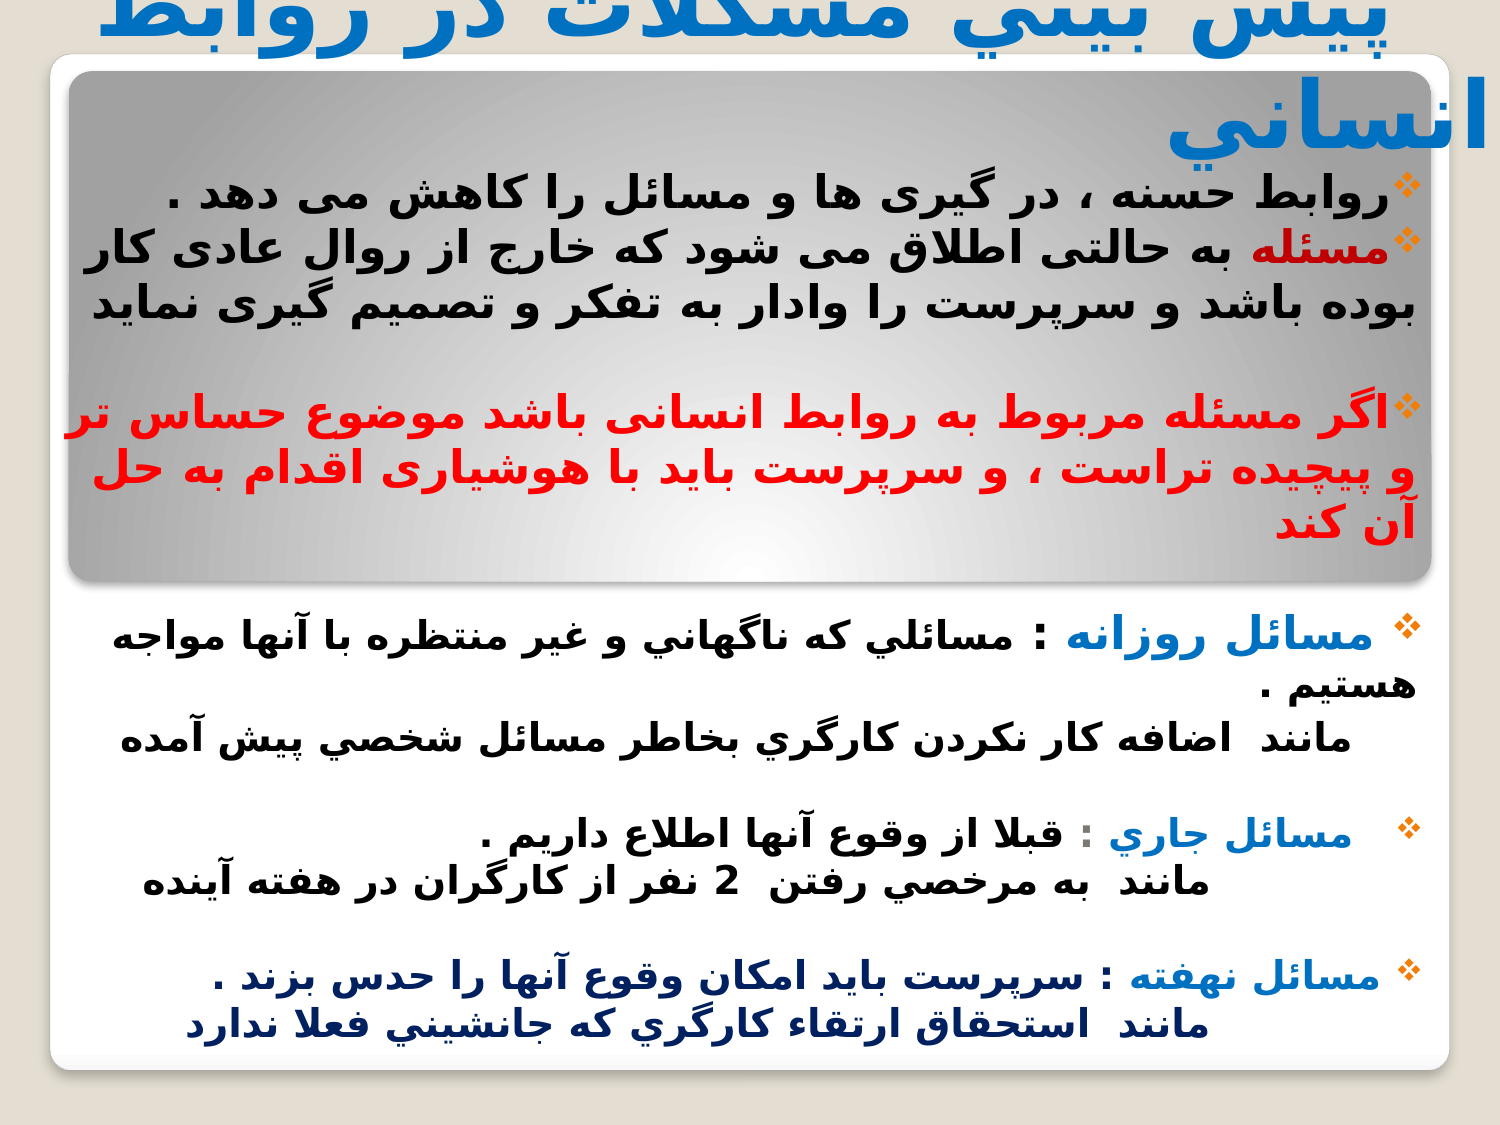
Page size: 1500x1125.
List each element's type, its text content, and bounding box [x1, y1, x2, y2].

subtitle روابط حسنه ، در گیری ها و مسائل را کاهش می دهد . مسئله به حالتی اطلاق می شود که خارج از روال عادی کار بوده باشد و سرپرست را وادار به تفکر و تصمیم گیری نماید اگر مسئله مربوط به روابط انسانی باشد موضوع حساس تر و پیچیده تراست ، و سرپرست باید با هوشیاری اقدام به حل آن کند مسائل روزانه : مسائلي كه ناگهاني و غير منتظره با آنها مواجه هستيم . مانند اضافه كار نكردن كارگري بخاطر مسائل شخصي پيش آمده مسائل جاري : قبلا از وقوع آنها اطلاع داريم . مانند به مرخصي رفتن 2 نفر از كارگران در هفته آينده مسائل نهفته : سرپرست بايد امكان وقوع آنها را حدس بزند . مانند استحقاق ارتقاء كارگري كه جانشيني فعلا ندارد [0, 162, 1438, 1125]
title پيش بيني مشكلات در روابط انساني [0, 0, 1500, 175]
